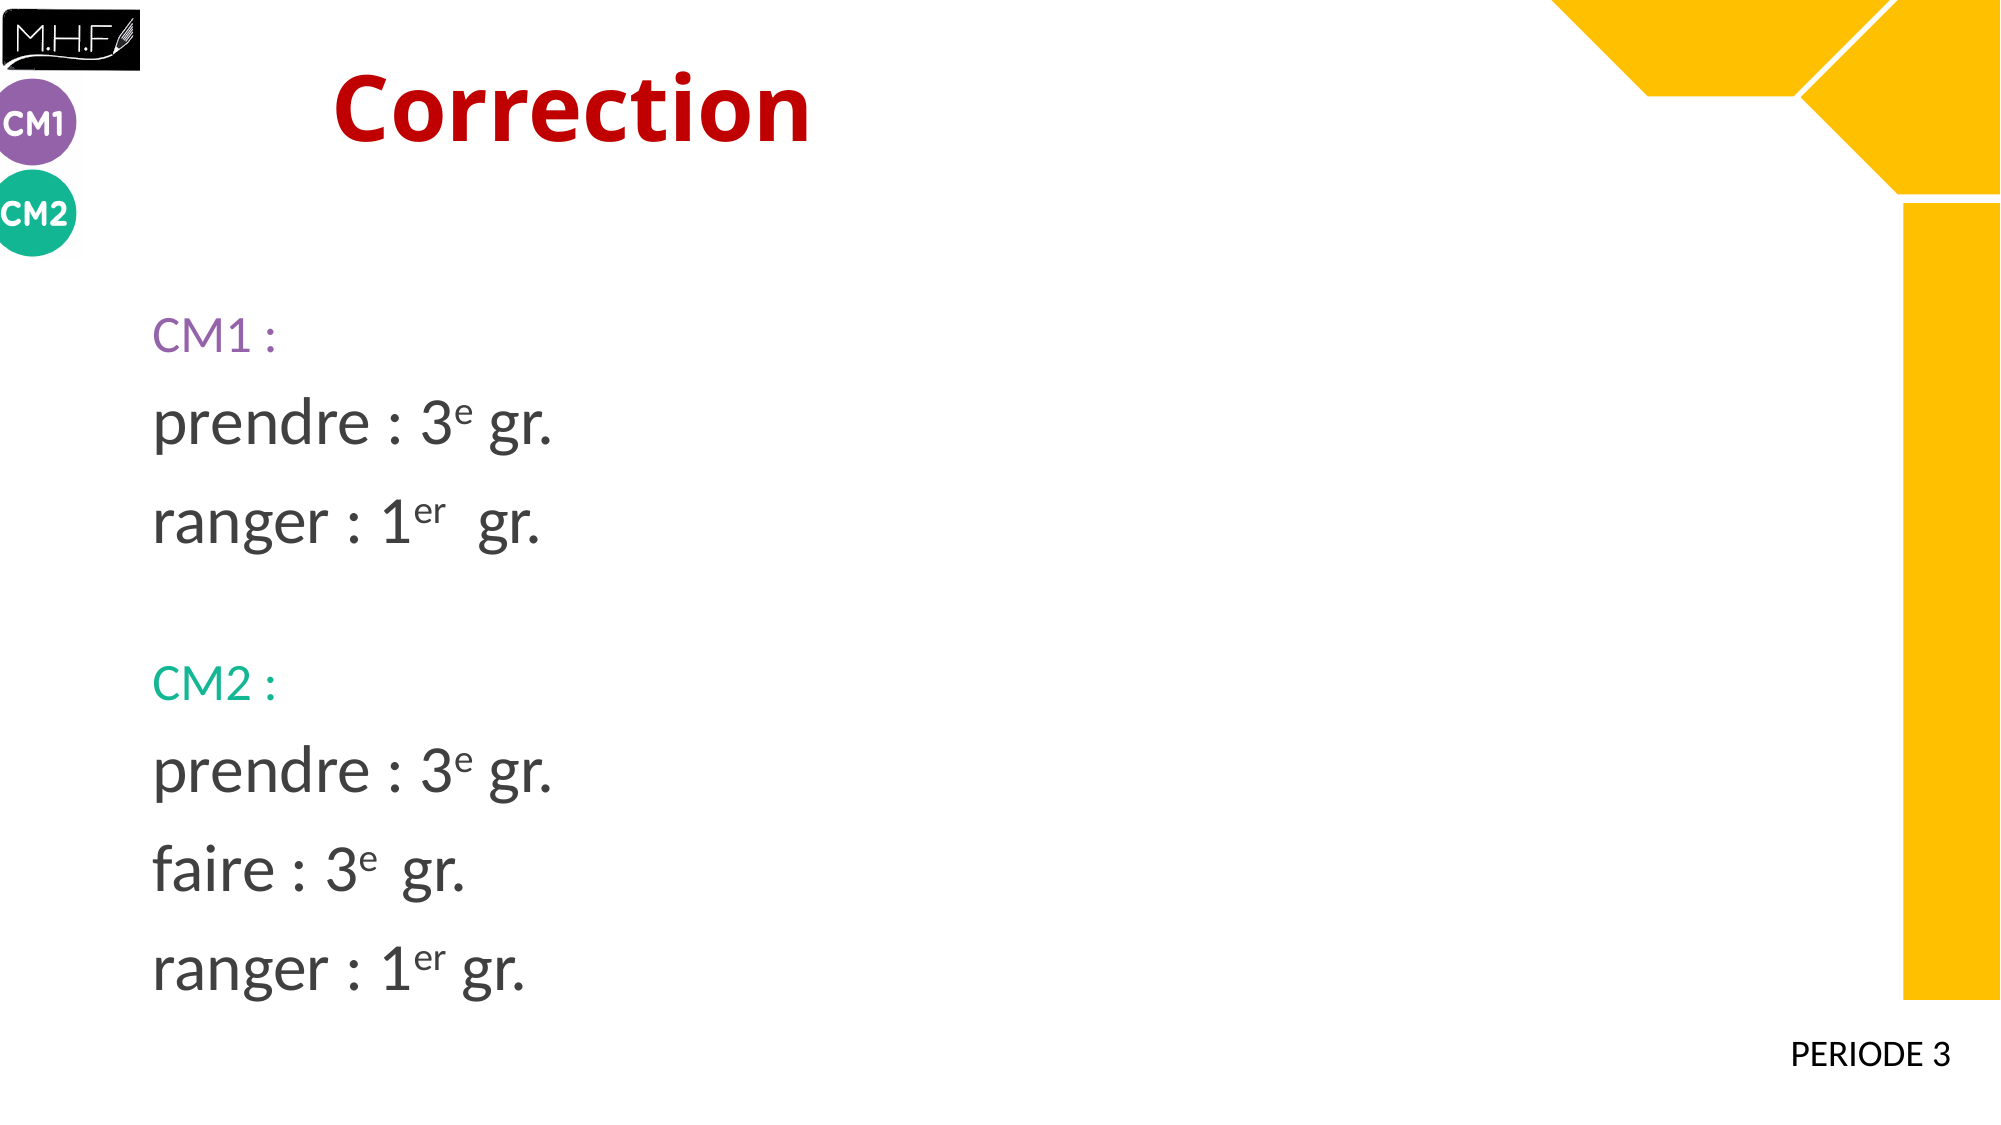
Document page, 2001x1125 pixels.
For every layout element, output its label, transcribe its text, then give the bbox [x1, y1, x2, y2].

text_box [1799, 0, 2000, 196]
text_box [1549, 0, 1892, 98]
list CM1 : prendre : 3e gr. ranger : 1er gr. CM2 : prendre : 3e gr. faire : 3e gr. ranger : 1er gr. [137, 299, 1863, 1014]
title Correction [316, 3, 1863, 221]
text_box PERIODE 3 [1754, 1021, 1967, 1125]
text_box [1902, 202, 2000, 1001]
picture [0, 7, 140, 259]
